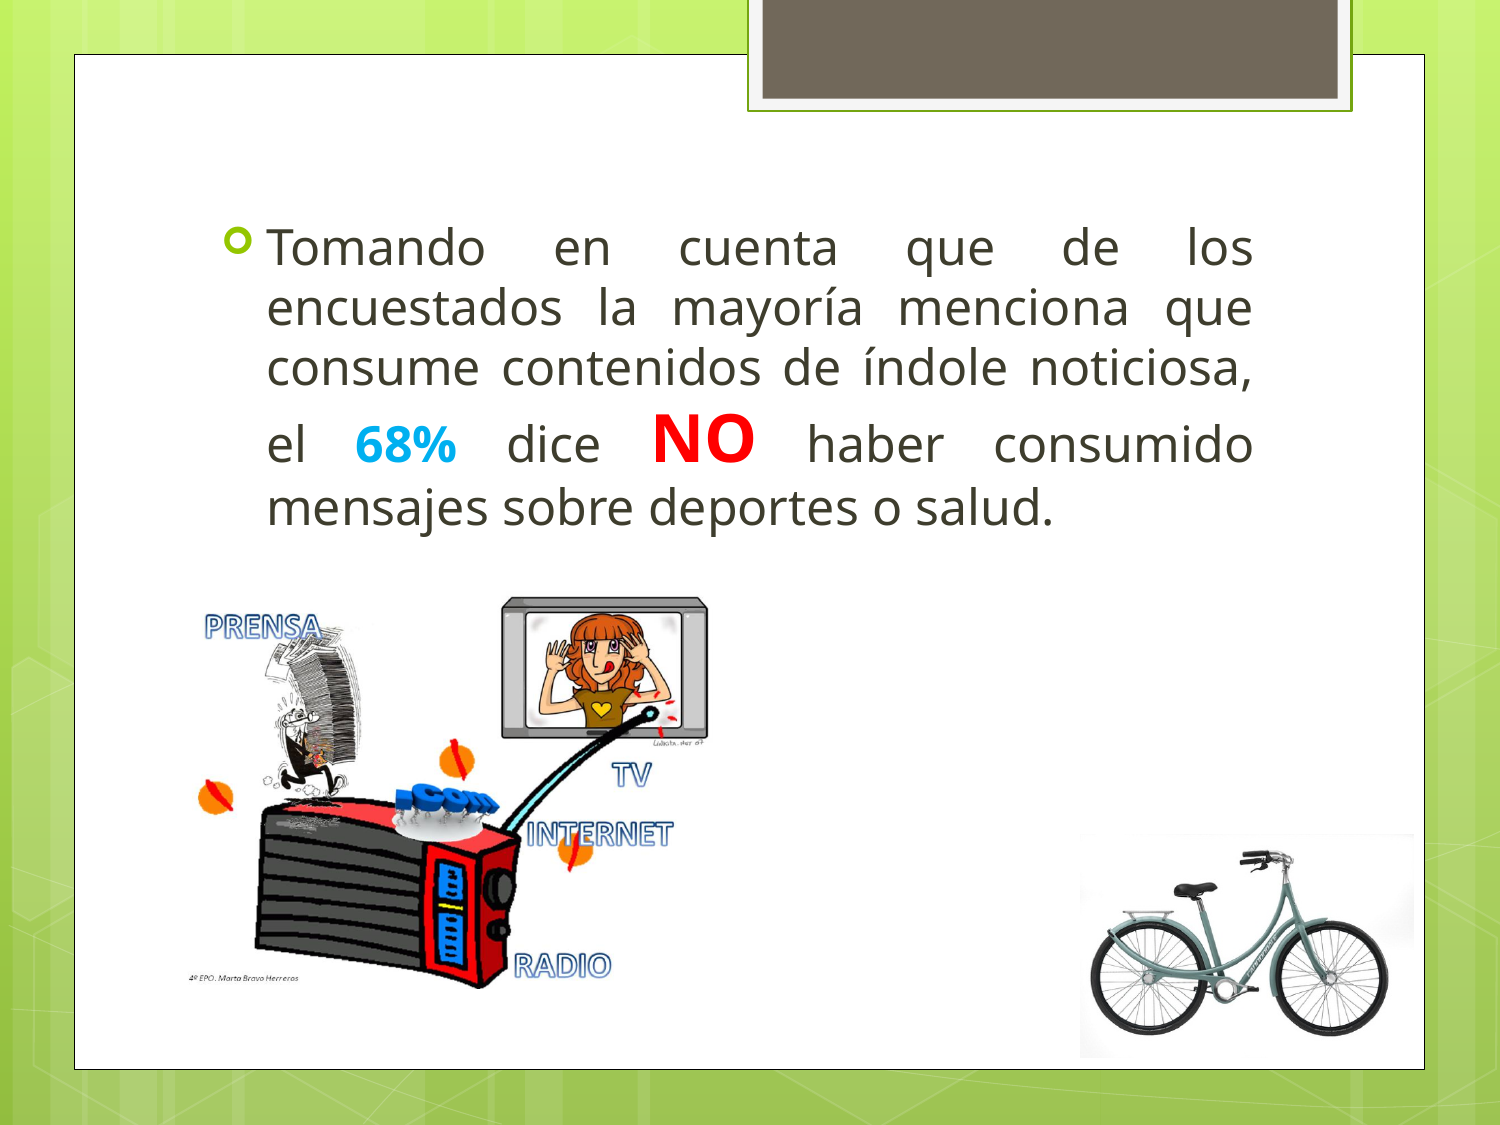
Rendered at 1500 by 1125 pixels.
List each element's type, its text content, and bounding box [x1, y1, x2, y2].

list Tomando en cuenta que de los encuestados la mayoría menciona que consume contenidos de índole noticiosa, el 68% dice NO haber consumido mensajes sobre deportes o salud. [194, 208, 1270, 603]
picture [182, 585, 721, 990]
picture [1080, 833, 1414, 1059]
